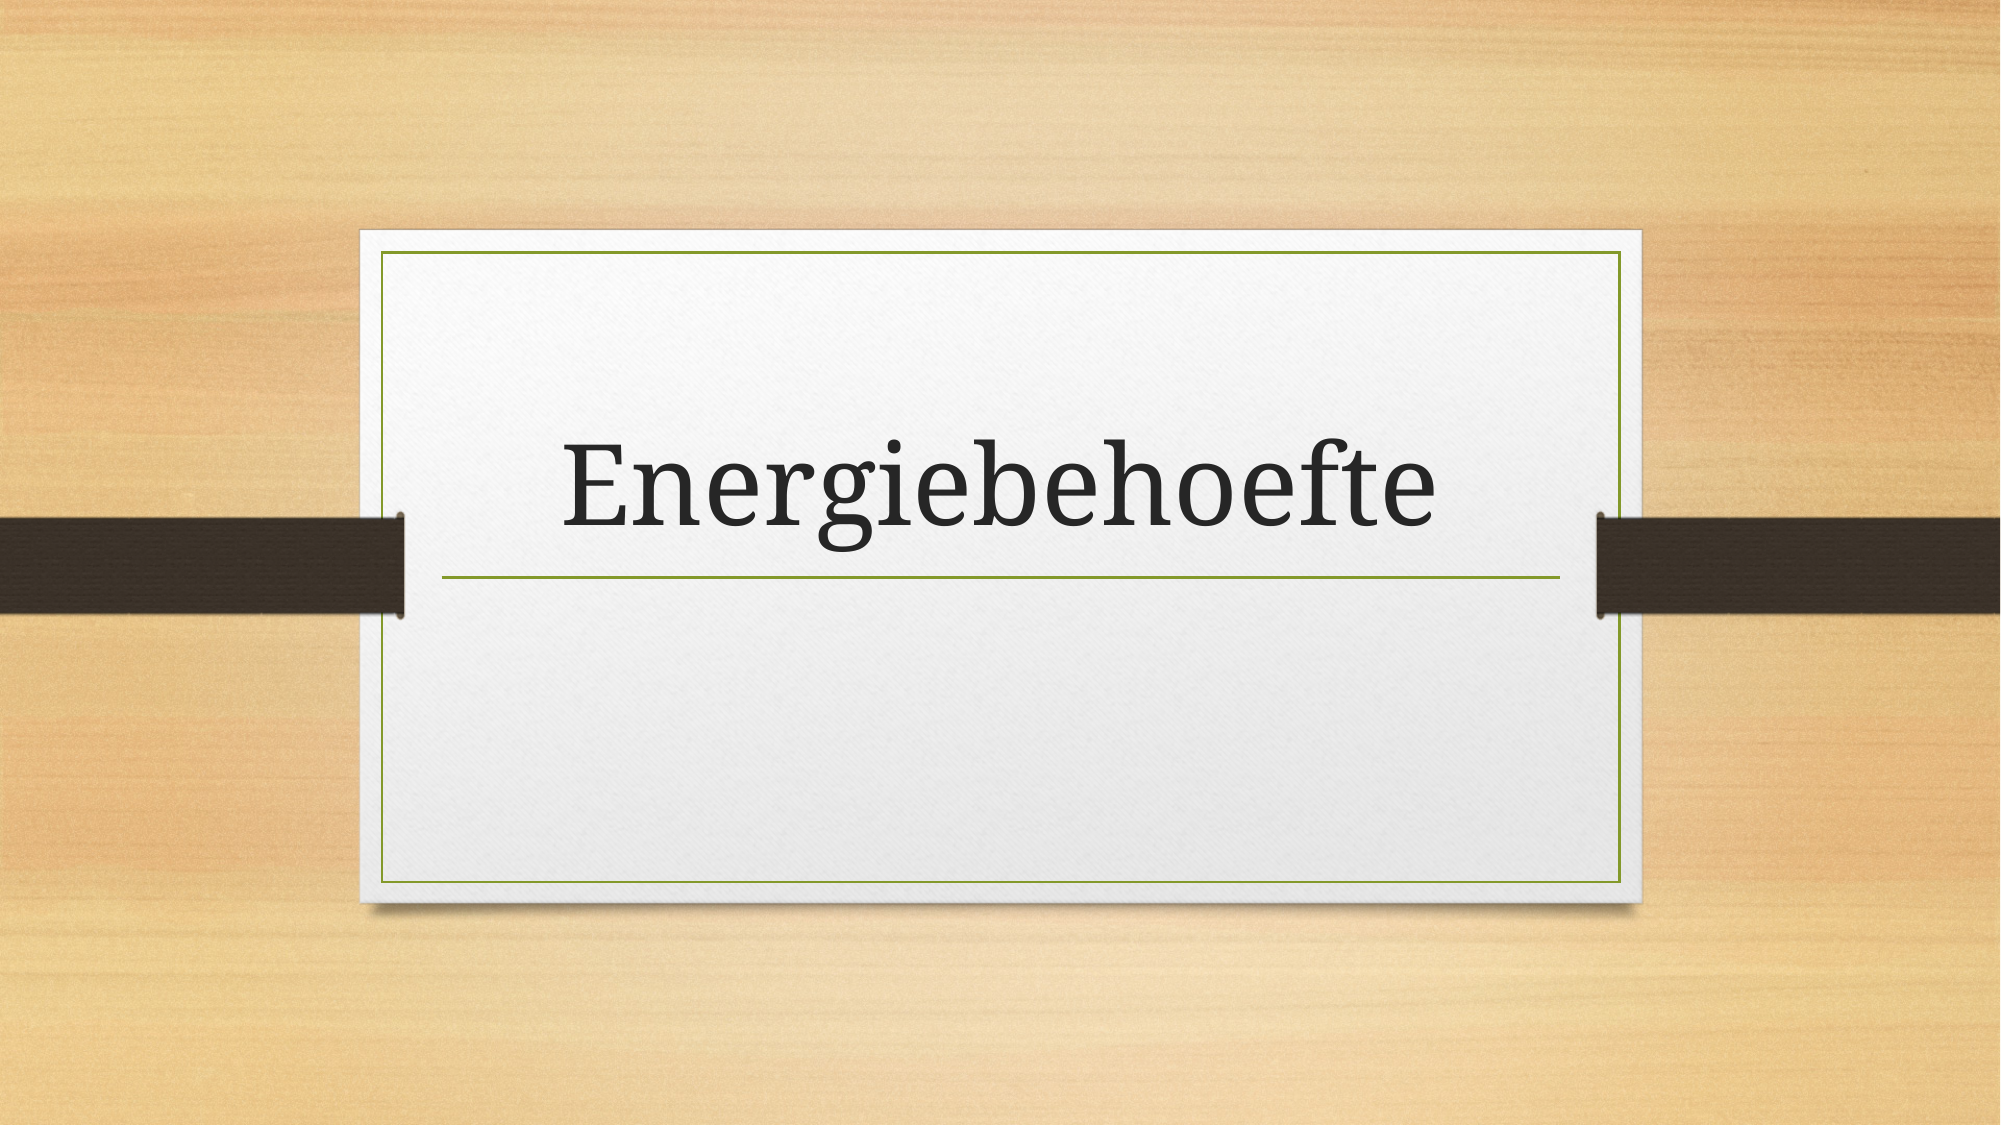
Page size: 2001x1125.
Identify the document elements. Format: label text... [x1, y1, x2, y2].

picture [0, 0, 2001, 1125]
title Energiebehoefte [441, 306, 1560, 556]
